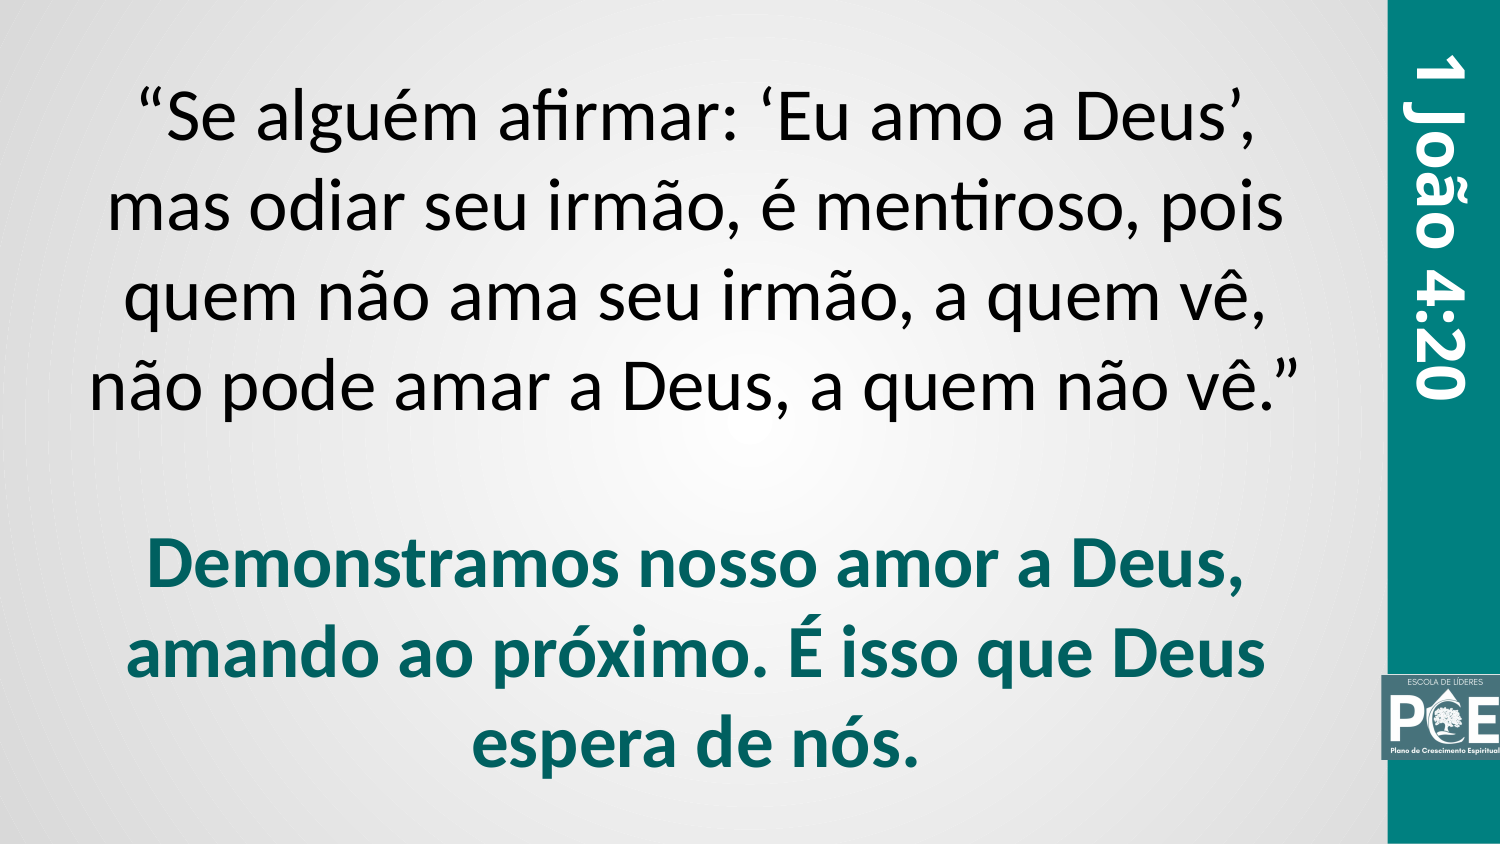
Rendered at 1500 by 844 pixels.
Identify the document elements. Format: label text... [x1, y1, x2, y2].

text_box Demonstramos nosso amor a Deus, amando ao próximo. É isso que Deus espera de nós. [71, 505, 1322, 791]
picture [1381, 674, 1500, 760]
text_box 1 João 4:20 [1397, 44, 1492, 411]
text_box “Se alguém afirmar: ‘Eu amo a Deus’, mas odiar seu irmão, é mentiroso, pois quem não ama seu irmão, a quem vê, não pode amar a Deus, a quem não vê.” [71, 57, 1322, 433]
